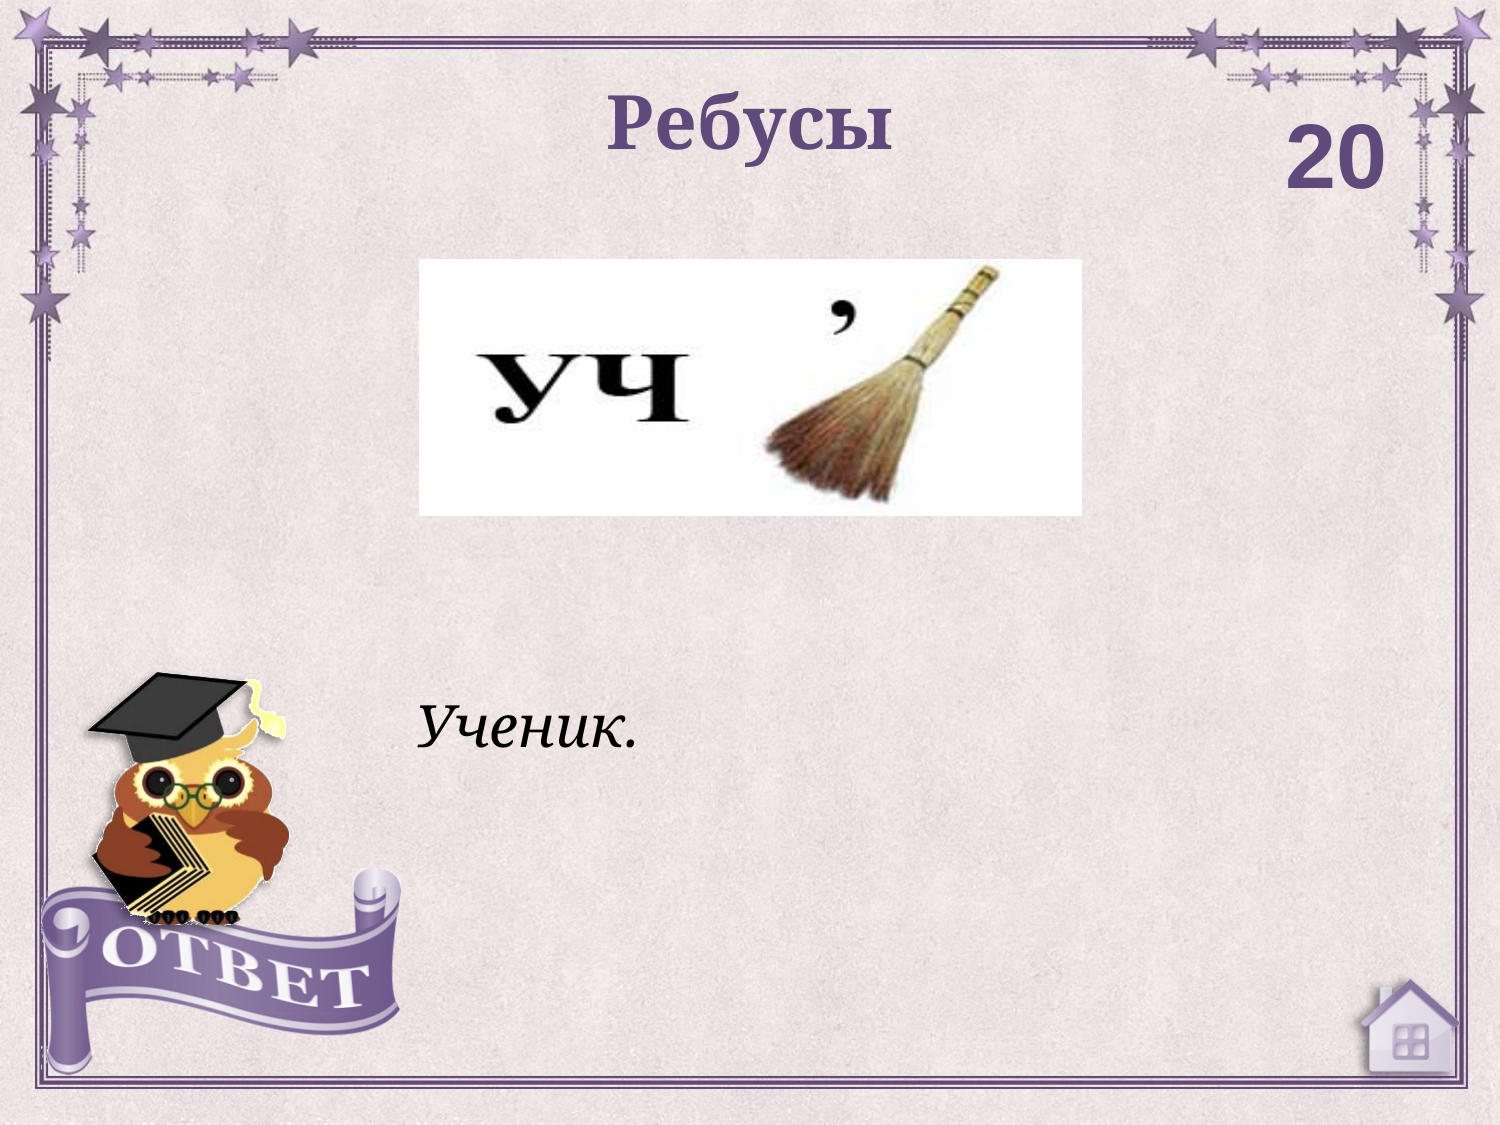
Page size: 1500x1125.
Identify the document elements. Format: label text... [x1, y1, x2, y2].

text_box Ребусы [301, 66, 1200, 172]
text_box 20 [1266, 89, 1407, 215]
picture [0, 0, 1500, 1125]
text_box Ученик. [400, 681, 1435, 766]
